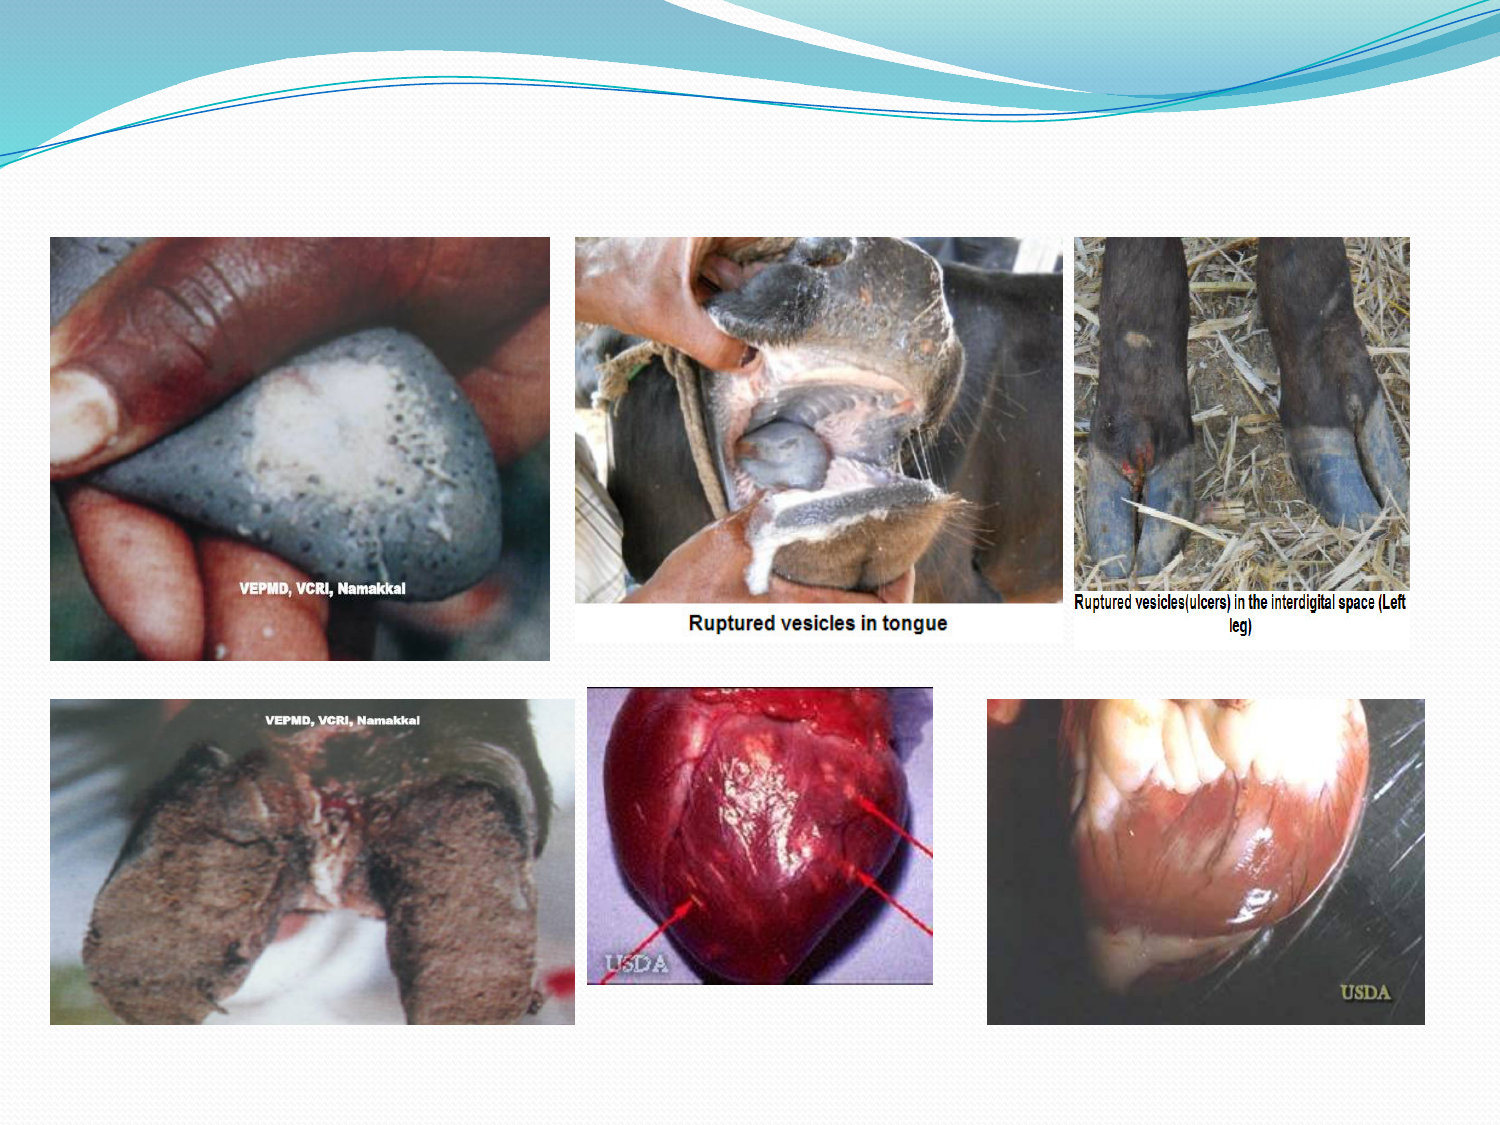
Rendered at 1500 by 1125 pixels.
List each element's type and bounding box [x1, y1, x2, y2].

picture [49, 699, 576, 1026]
picture [587, 687, 933, 985]
picture [1074, 237, 1410, 651]
picture [987, 699, 1426, 1026]
picture [574, 237, 1063, 642]
list [49, 237, 551, 661]
